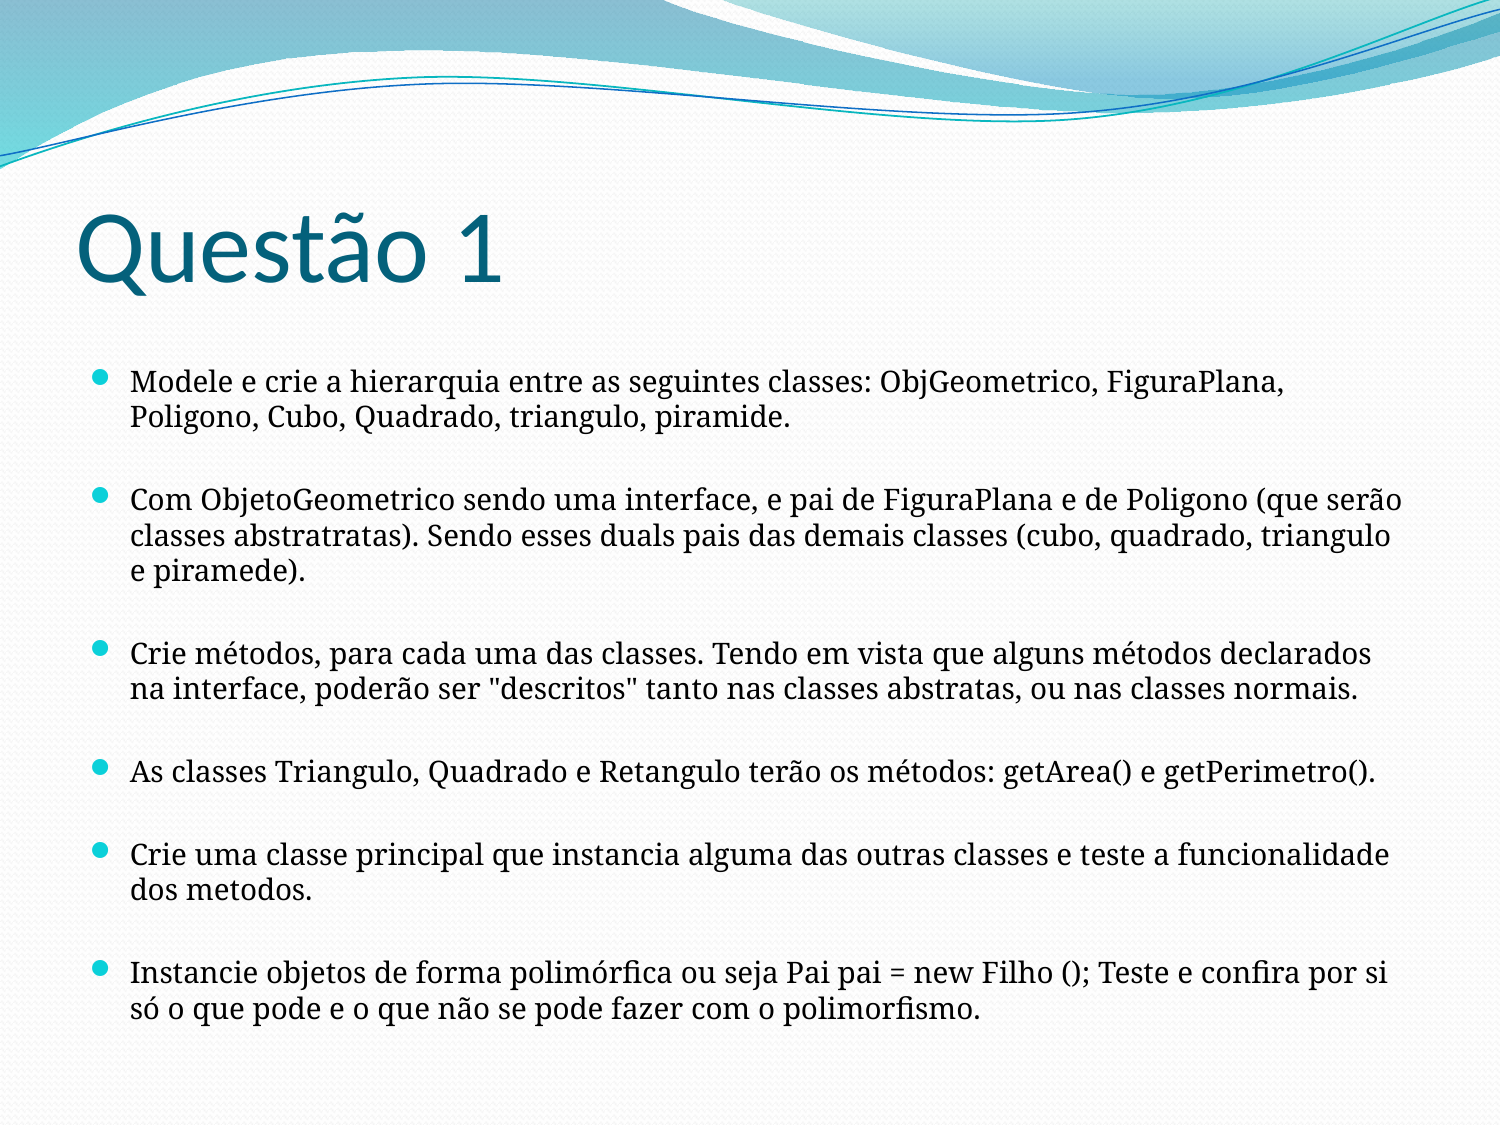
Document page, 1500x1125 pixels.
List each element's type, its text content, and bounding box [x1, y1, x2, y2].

list Modele e crie a hierarquia entre as seguintes classes: ObjGeometrico, FiguraPlana, Poligono, Cubo, Quadrado, triangulo, piramide. Com ObjetoGeometrico sendo uma interface, e pai de FiguraPlana e de Poligono (que serão classes abstratratas). Sendo esses duals pais das demais classes (cubo, quadrado, triangulo e piramede). Crie métodos, para cada uma das classes. Tendo em vista que alguns métodos declarados na interface, poderão ser "descritos" tanto nas classes abstratas, ou nas classes normais. As classes Triangulo, Quadrado e Retangulo terão os métodos: getArea() e getPerimetro(). Crie uma classe principal que instancia alguma das outras classes e teste a funcionalidade dos metodos. Instancie objetos de forma polimórfica ou seja Pai pai = new Filho (); Teste e confira por si só o que pode e o que não se pode fazer com o polimorfismo. [75, 317, 1425, 1038]
title Questão 1 [75, 115, 1425, 303]
